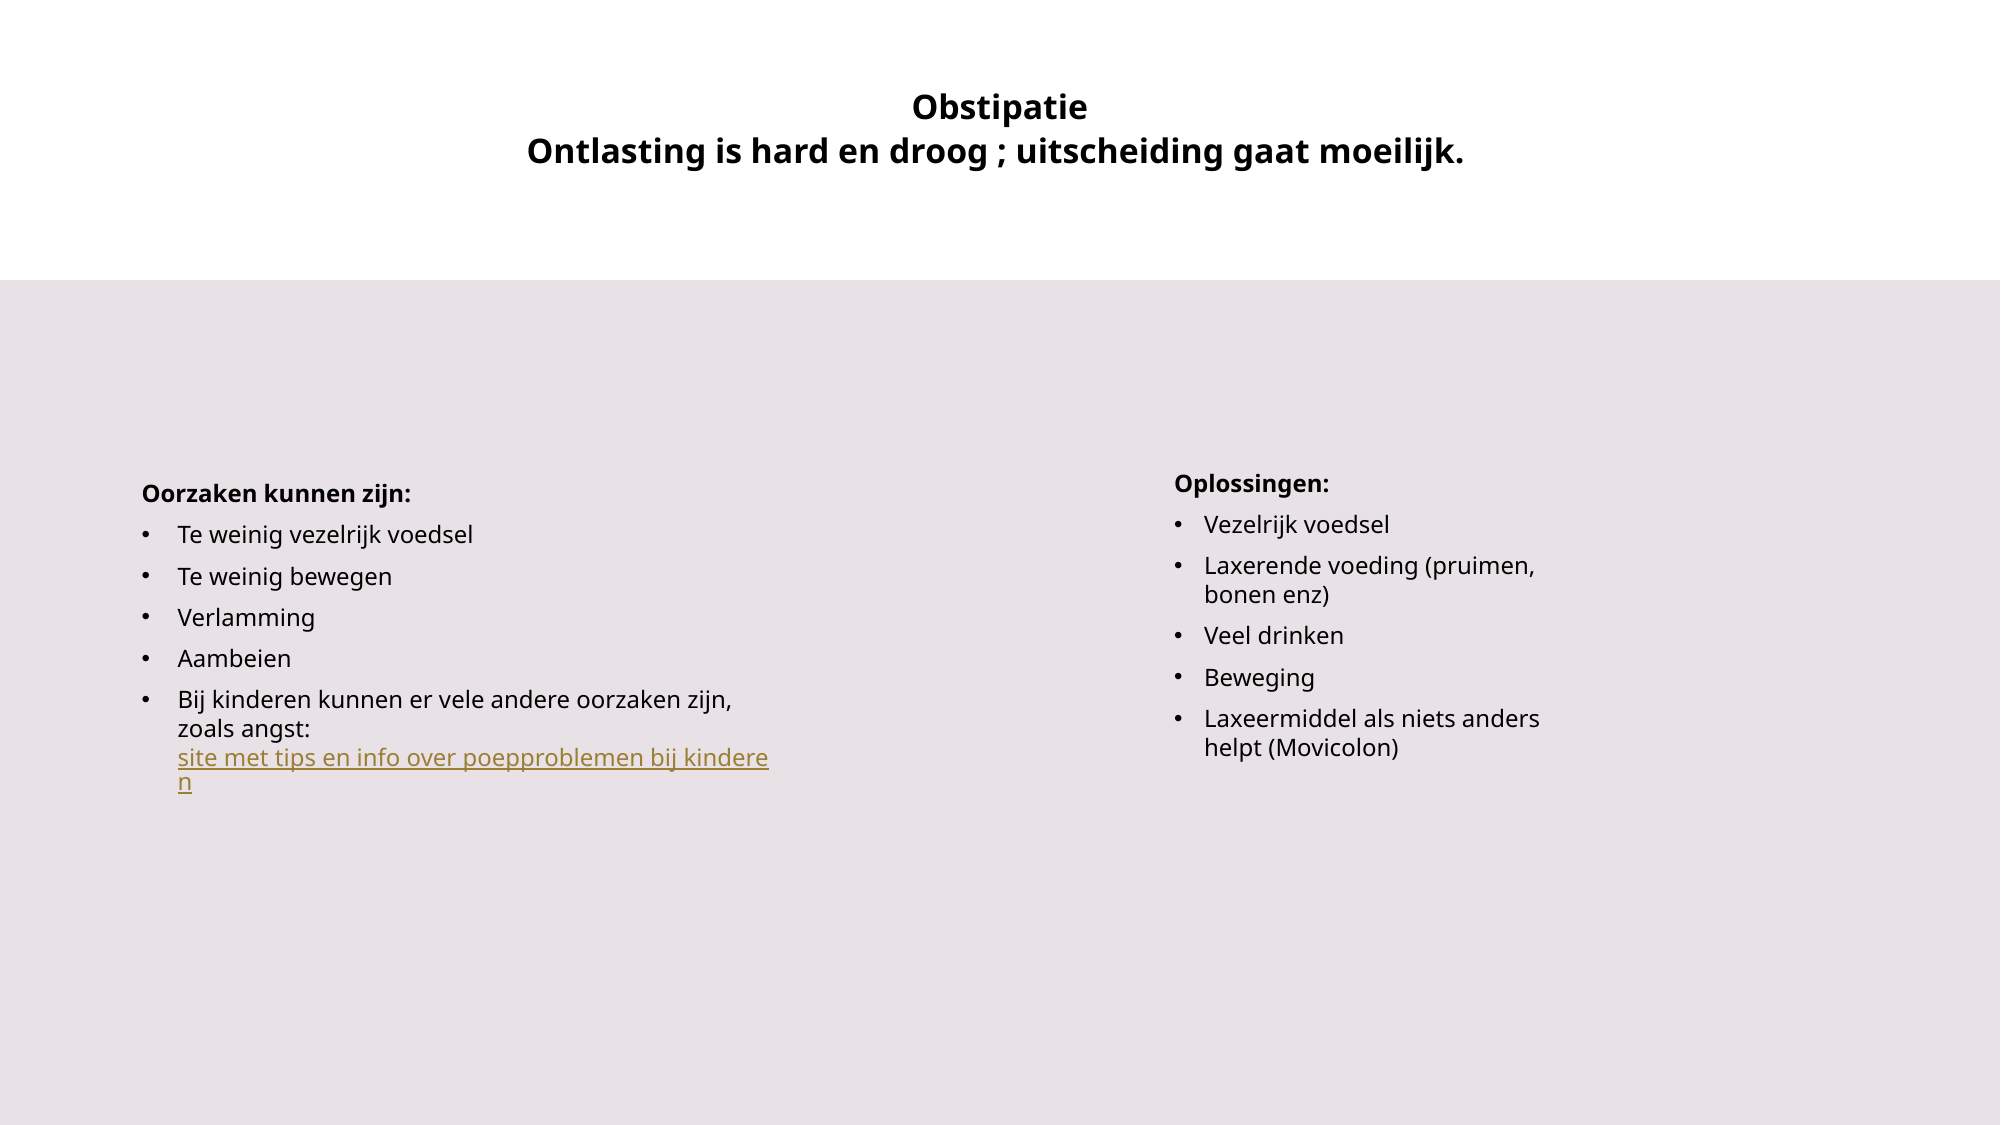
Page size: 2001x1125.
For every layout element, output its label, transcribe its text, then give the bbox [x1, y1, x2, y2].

title Obstipatie Ontlasting is hard en droog ; uitscheiding gaat moeilijk. [176, 73, 1824, 219]
text_box [0, 0, 2000, 279]
text_box Oplossingen: Vezelrijk voedsel Laxerende voeding (pruimen, bonen enz) Veel drinken Beweging Laxeermiddel als niets anders helpt (Movicolon) [1159, 460, 1573, 826]
text_box Oorzaken kunnen zijn: Te weinig vezelrijk voedsel Te weinig bewegen Verlamming Aambeien Bij kinderen kunnen er vele andere oorzaken zijn, zoals angst: site met tips en info over poepproblemen bij kinderen [126, 471, 794, 845]
text_box [0, 279, 2000, 1125]
